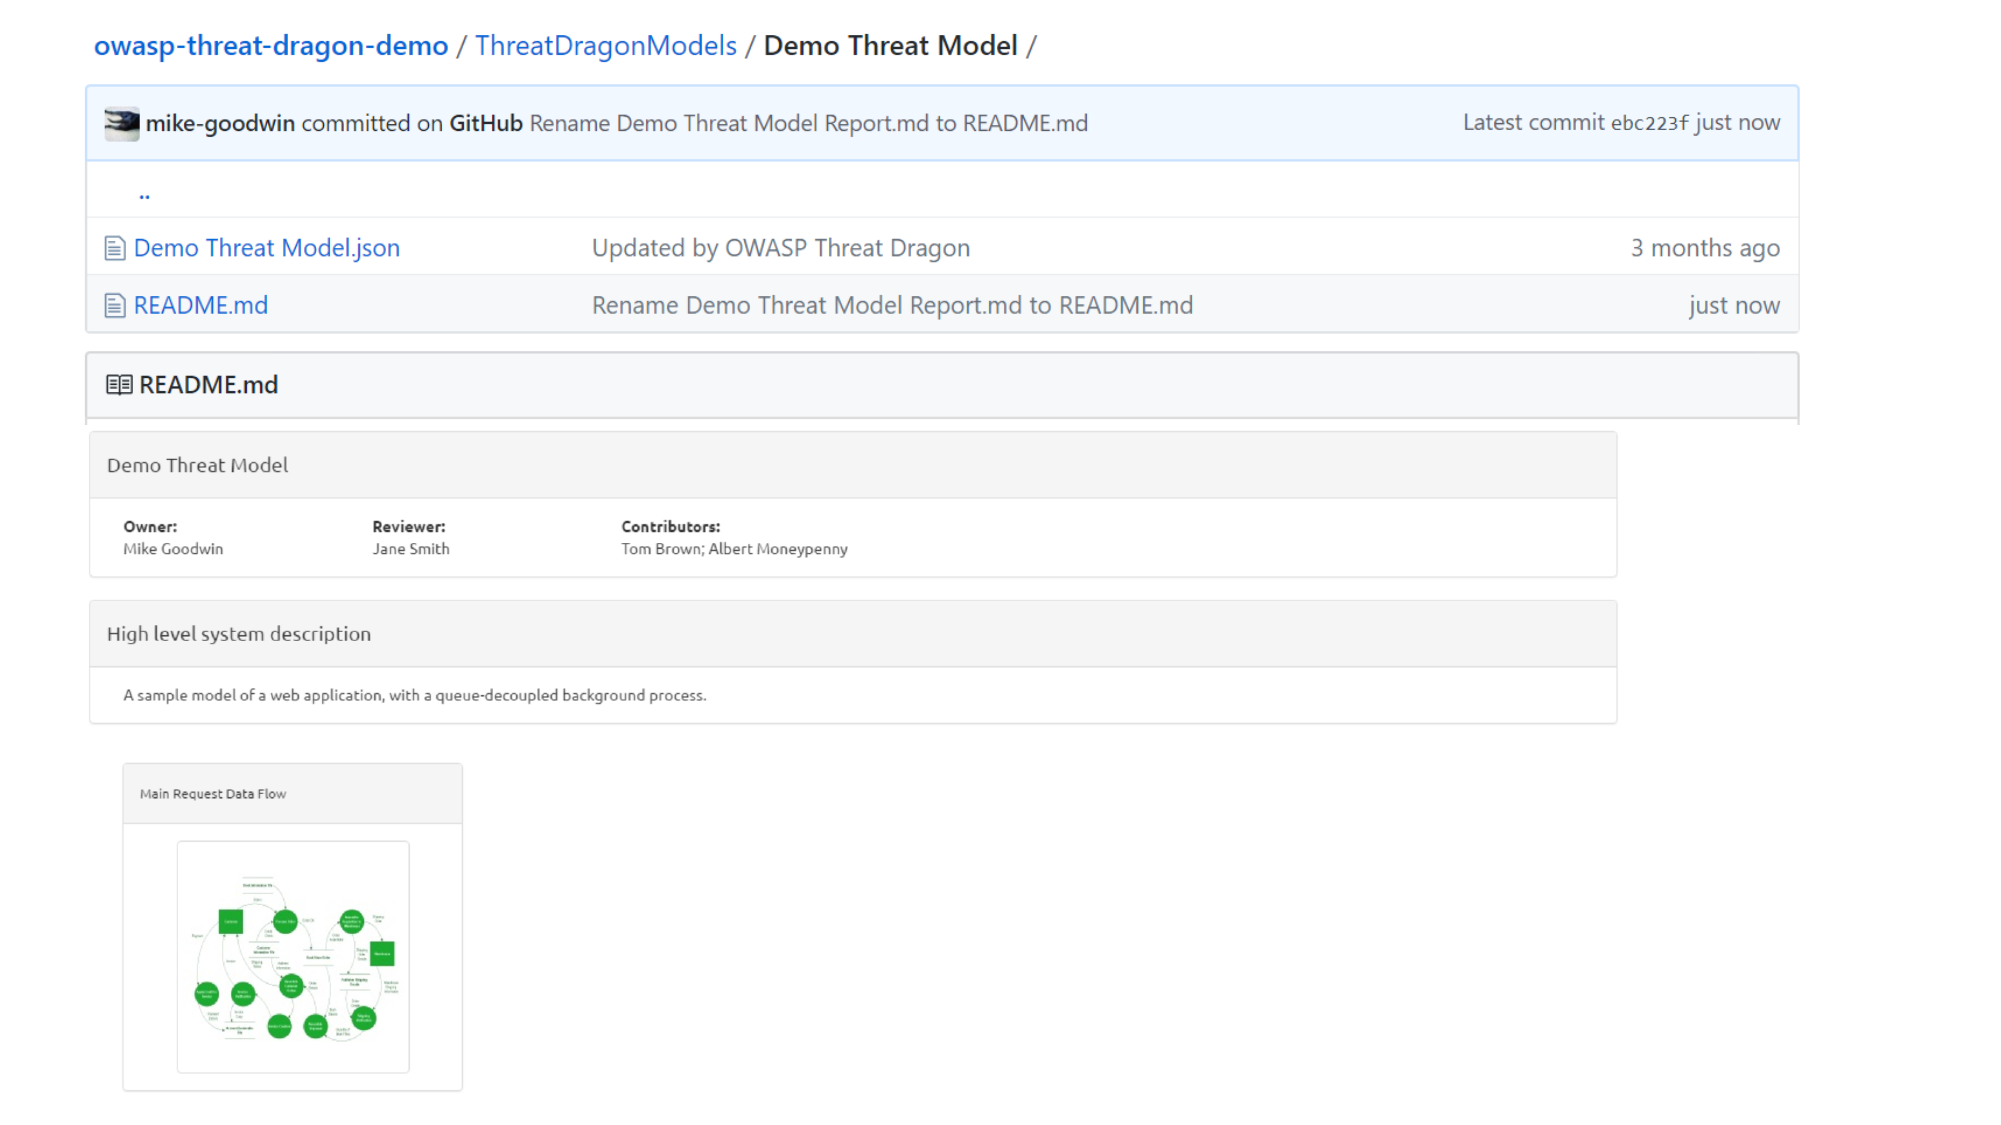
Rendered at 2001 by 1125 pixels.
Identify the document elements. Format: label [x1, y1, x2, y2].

picture [78, 27, 1808, 1101]
